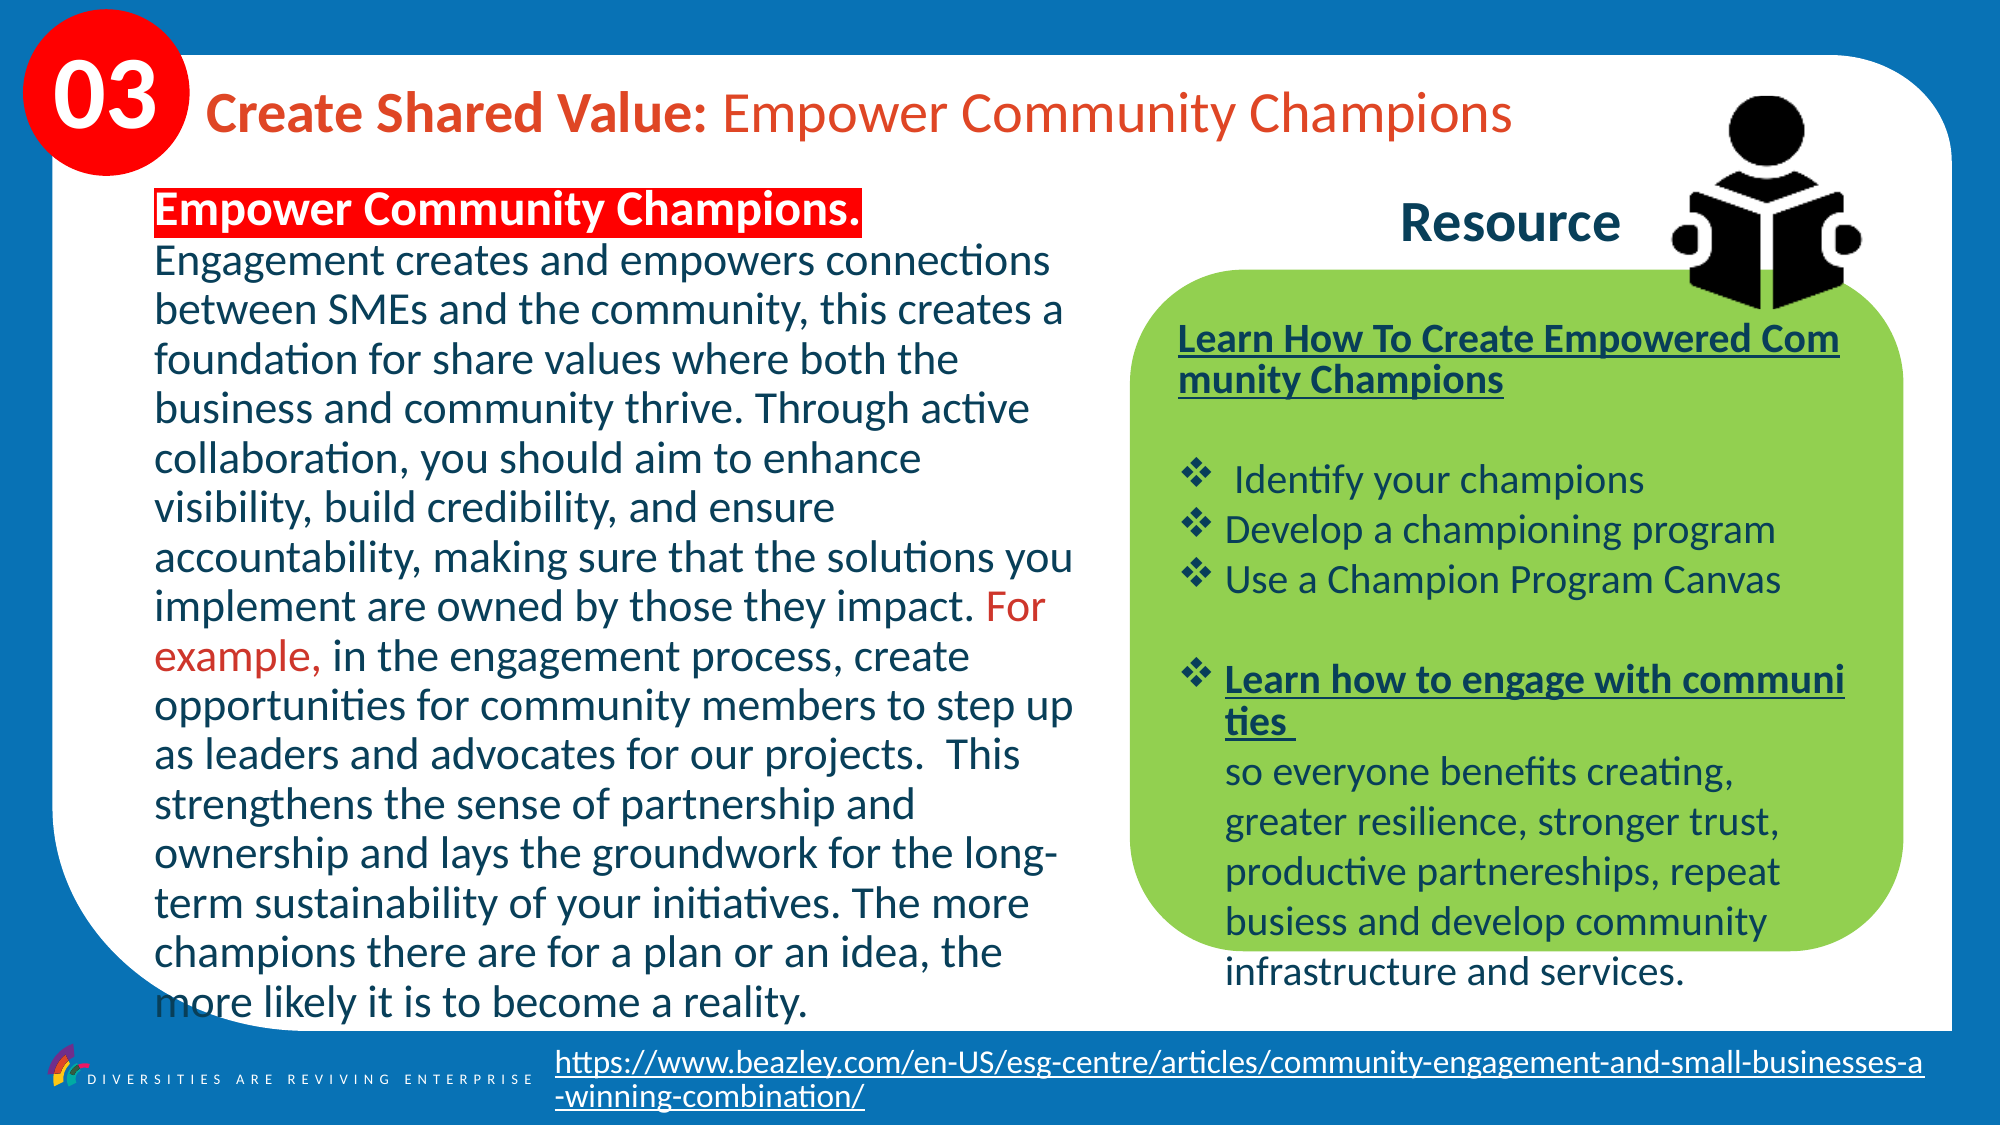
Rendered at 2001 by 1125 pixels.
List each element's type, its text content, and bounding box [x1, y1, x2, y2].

text_box Create Shared Value: Empower Community Champions [191, 75, 1930, 207]
text_box Resource [1386, 207, 1654, 261]
list Empower Community Champions. Engagement creates and empowers connections between SMEs and the community, this creates a foundation for share values where both the business and community thrive. Through active collaboration, you should aim to enhance visibility, build credibility, and ensure accountability, making sure that the solutions you implement are owned by those they impact. For example, in the engagement process, create opportunities for community members to step up as leaders and advocates for our projects. This strengthens the sense of partnership and ownership and lays the groundwork for the long-term sustainability of your initiatives. The more champions there are for a plan or an idea, the more likely it is to become a reality. [139, 174, 1106, 807]
picture [1654, 95, 1880, 310]
text_box Learn How To Create Empowered Community Champions Identify your champions Develop a championing program Use a Champion Program Canvas Learn how to engage with communities so everyone benefits creating, greater resilience, stronger trust, productive partnereships, repeat busiess and develop community infrastructure and services. [1129, 269, 1904, 952]
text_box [22, 9, 190, 176]
text_box https://www.beazley.com/en-US/esg-centre/articles/community-engagement-and-small-businesses-a-winning-combination/ [539, 1032, 1947, 1125]
